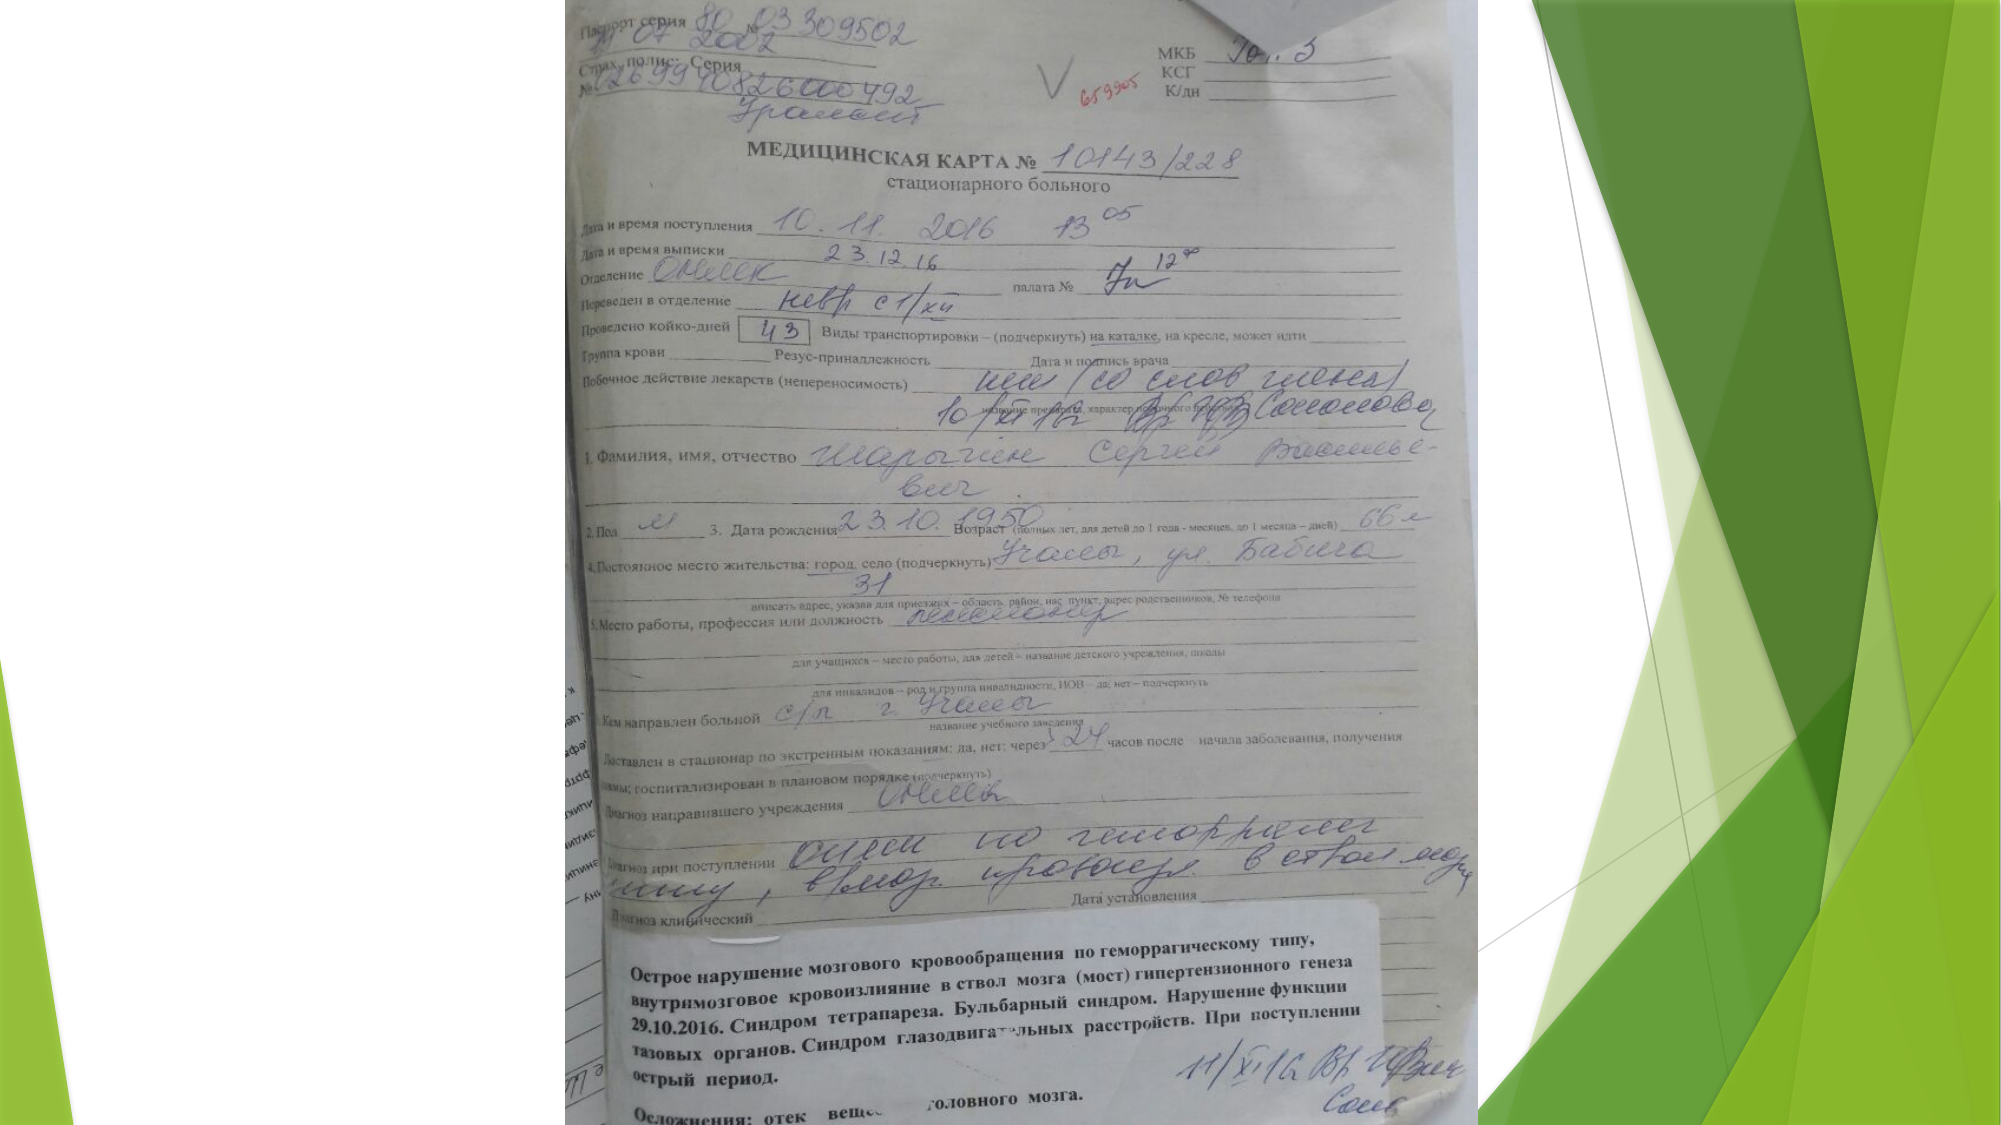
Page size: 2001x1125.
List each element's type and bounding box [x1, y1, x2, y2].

picture [565, 0, 1478, 1125]
